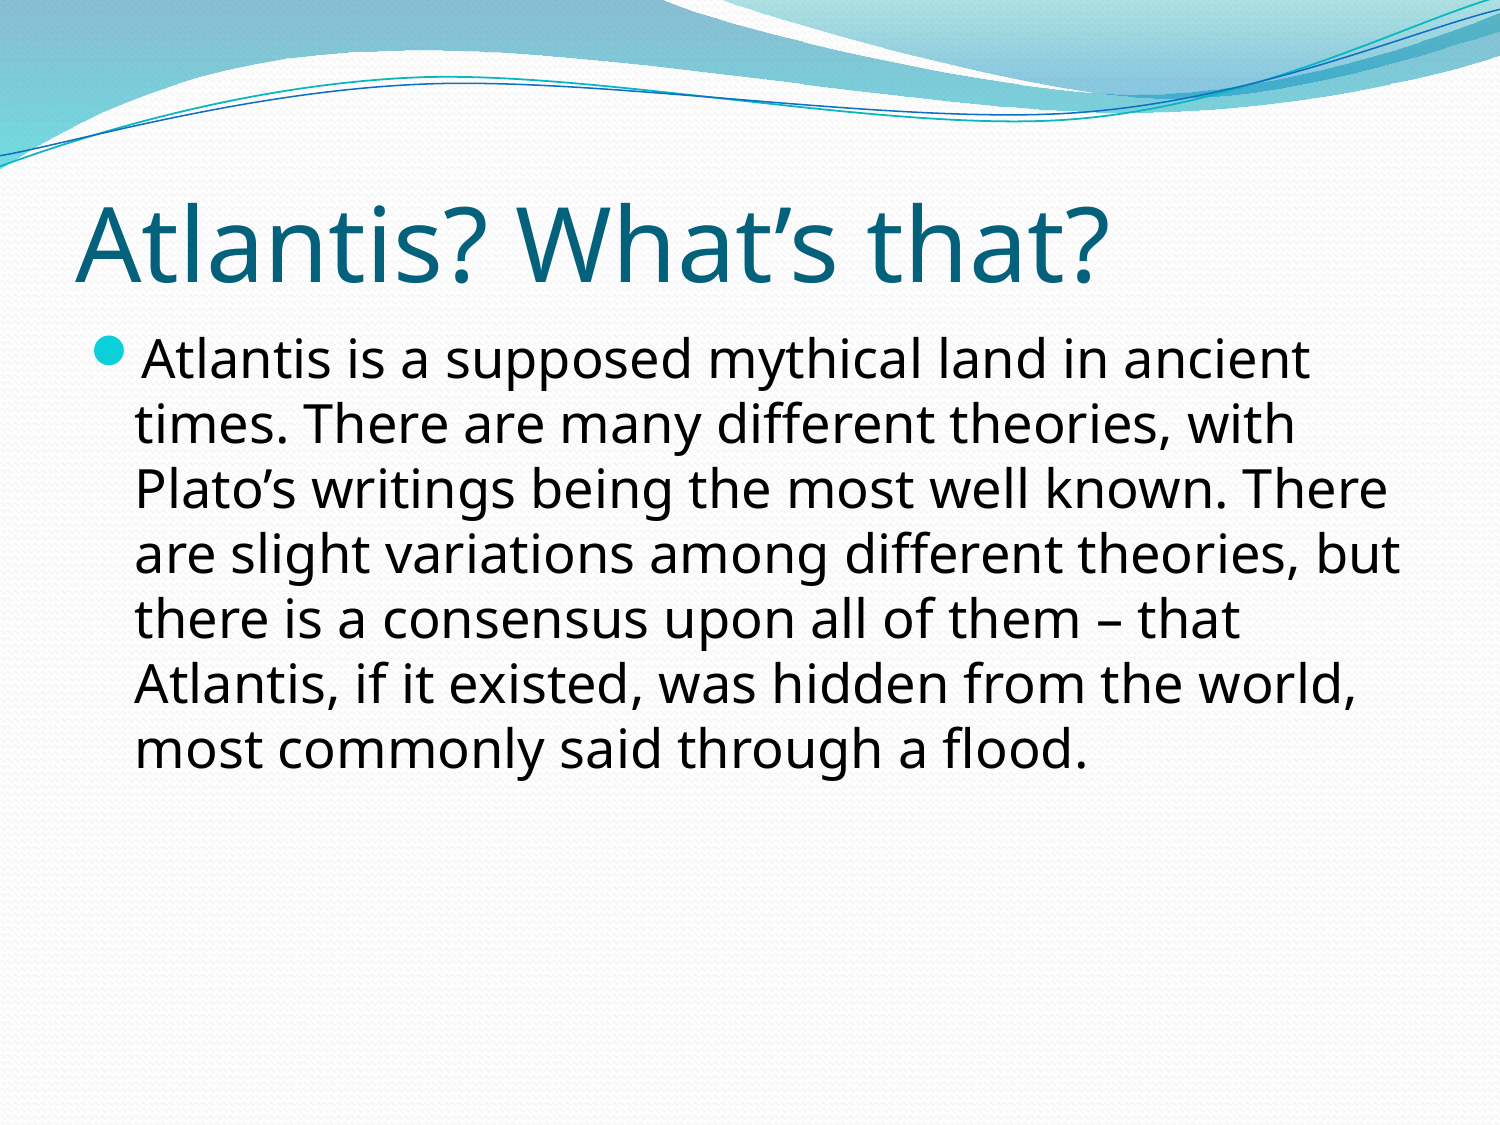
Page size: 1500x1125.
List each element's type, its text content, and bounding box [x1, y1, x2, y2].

list Atlantis is a supposed mythical land in ancient times. There are many different theories, with Plato’s writings being the most well known. There are slight variations among different theories, but there is a consensus upon all of them – that Atlantis, if it existed, was hidden from the world, most commonly said through a flood. [75, 317, 1425, 1038]
title Atlantis? What’s that? [75, 115, 1425, 303]
